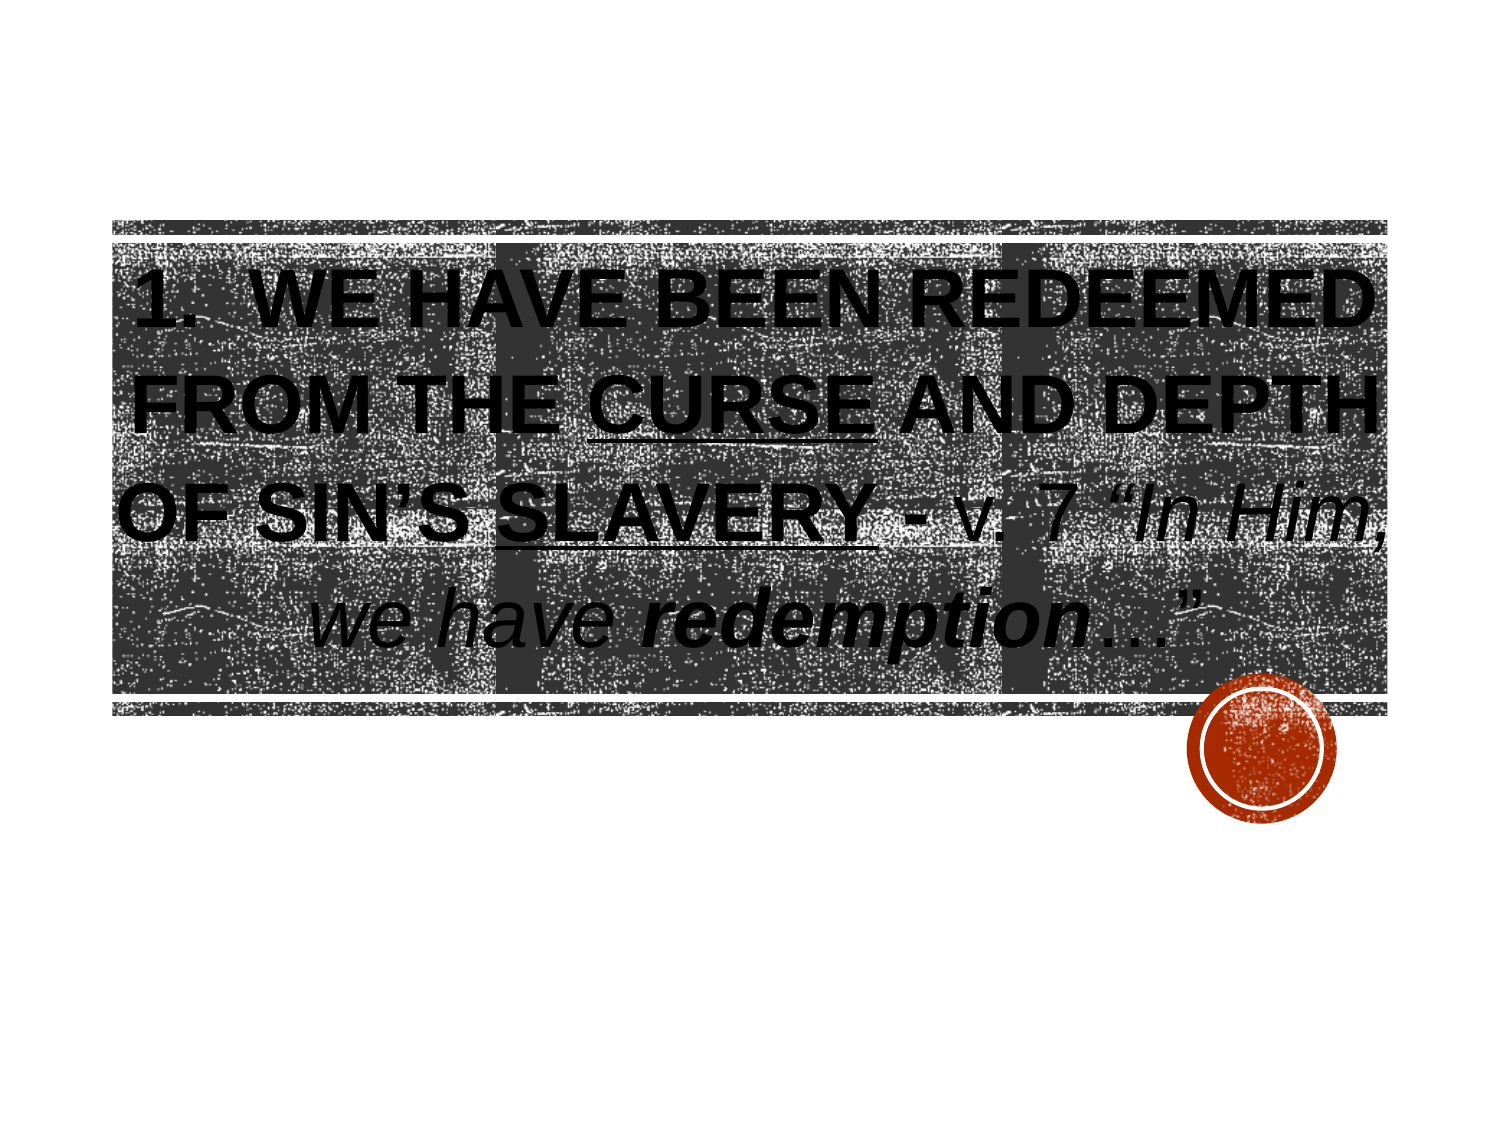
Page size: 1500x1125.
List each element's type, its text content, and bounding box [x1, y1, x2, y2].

text_box 1. WE HAVE BEEN REDEEMED FROM THE CURSE AND DEPTH OF SIN’S SLAVERY - v. 7 “In Him, we have redemption…” [92, 229, 1420, 672]
